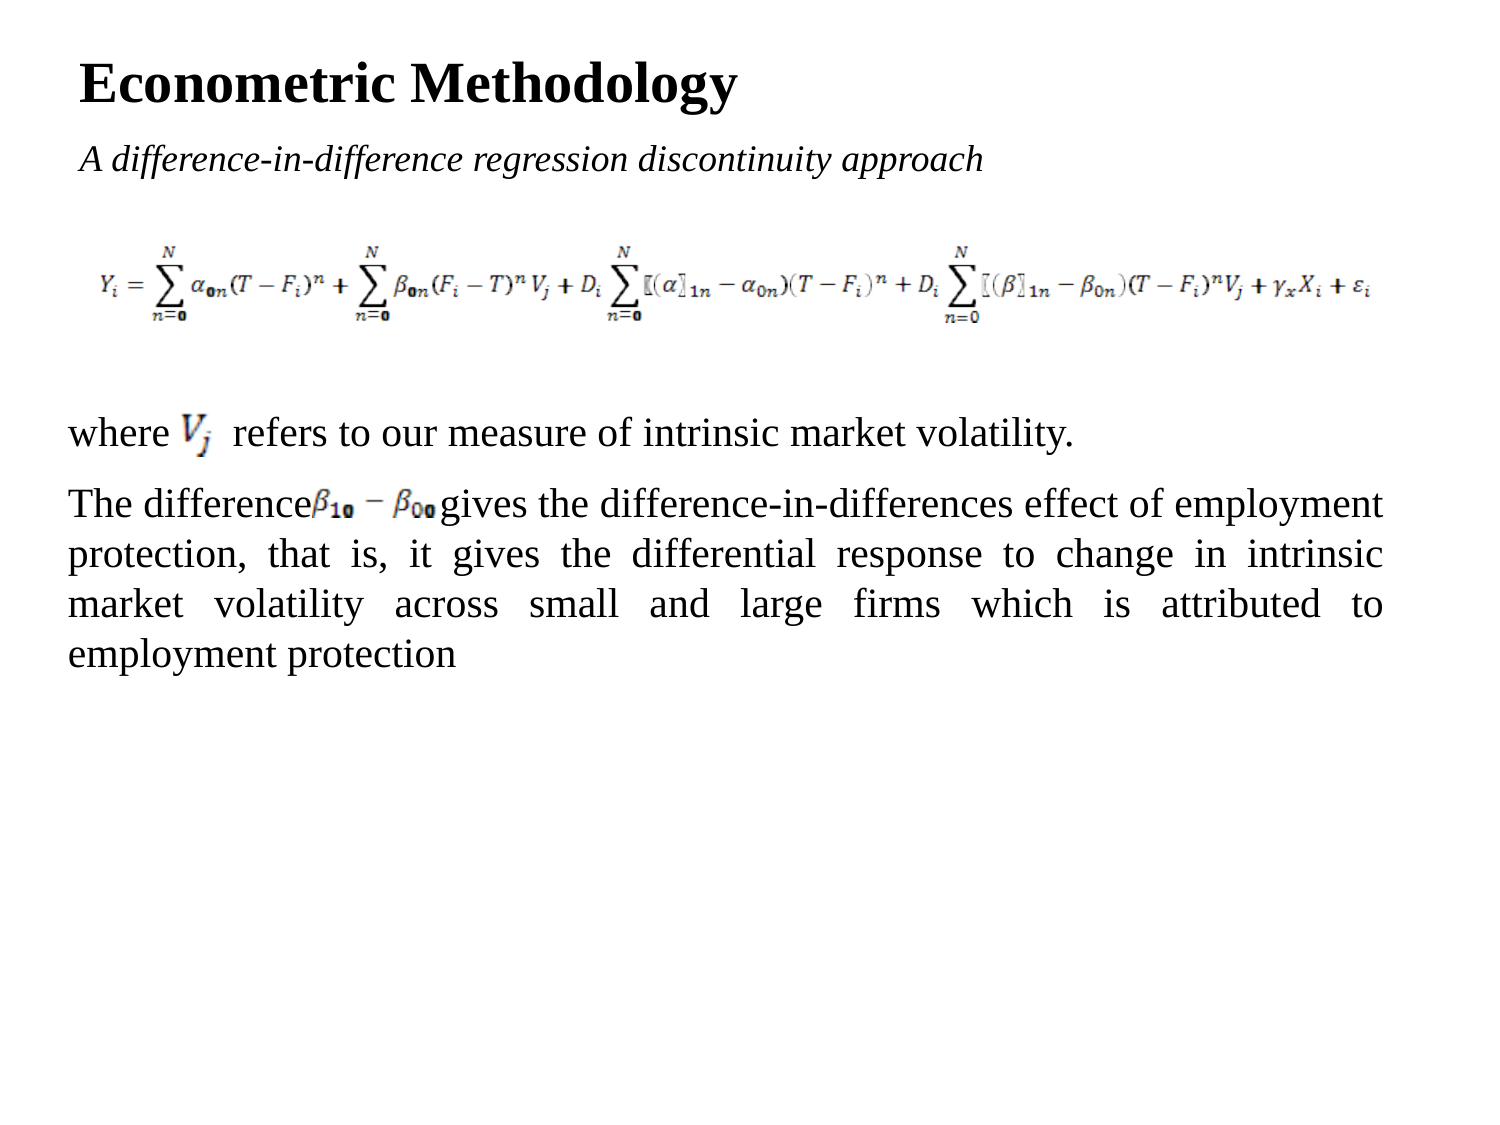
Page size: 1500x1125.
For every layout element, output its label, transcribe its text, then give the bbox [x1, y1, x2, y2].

text_box where refers to our measure of intrinsic market volatility. The difference gives the difference-in-differences effect of employment protection, that is, it gives the differential response to change in intrinsic market volatility across small and large firms which is attributed to employment protection [53, 397, 1400, 683]
picture [100, 243, 1377, 323]
picture [312, 485, 444, 518]
picture [181, 408, 221, 457]
text_box Econometric Methodology A difference-in-difference regression discontinuity approach [64, 54, 1447, 173]
